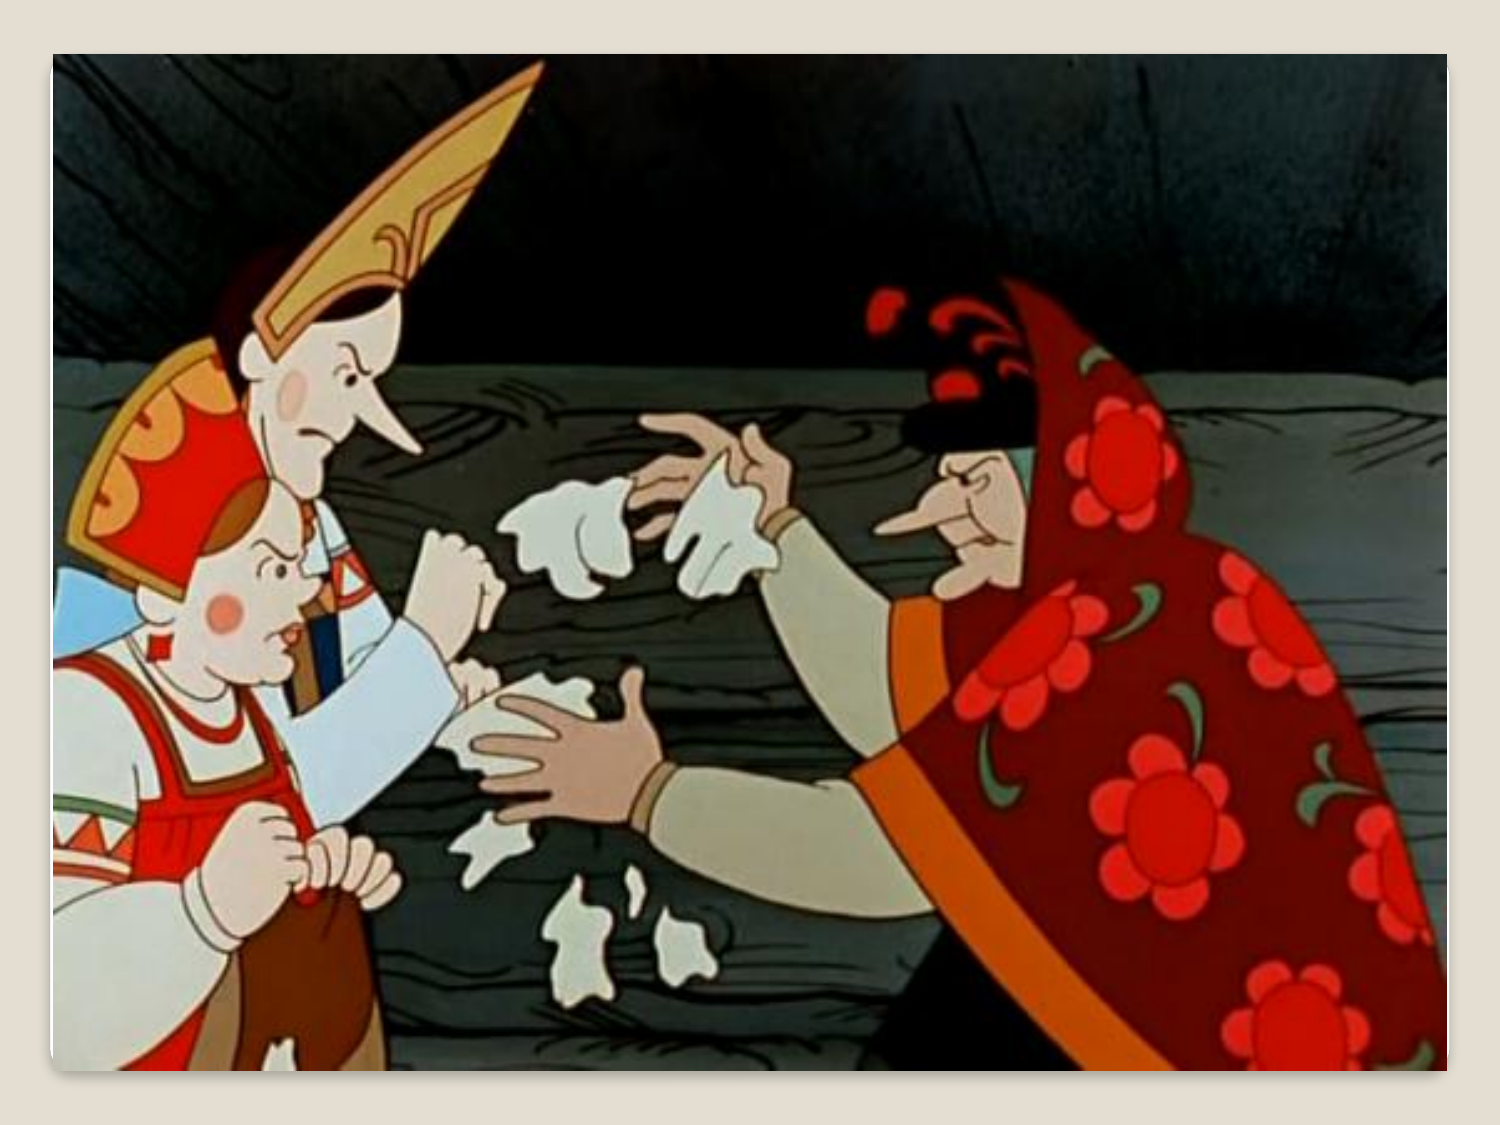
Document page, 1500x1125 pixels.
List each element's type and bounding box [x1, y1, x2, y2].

picture [52, 54, 1448, 1071]
